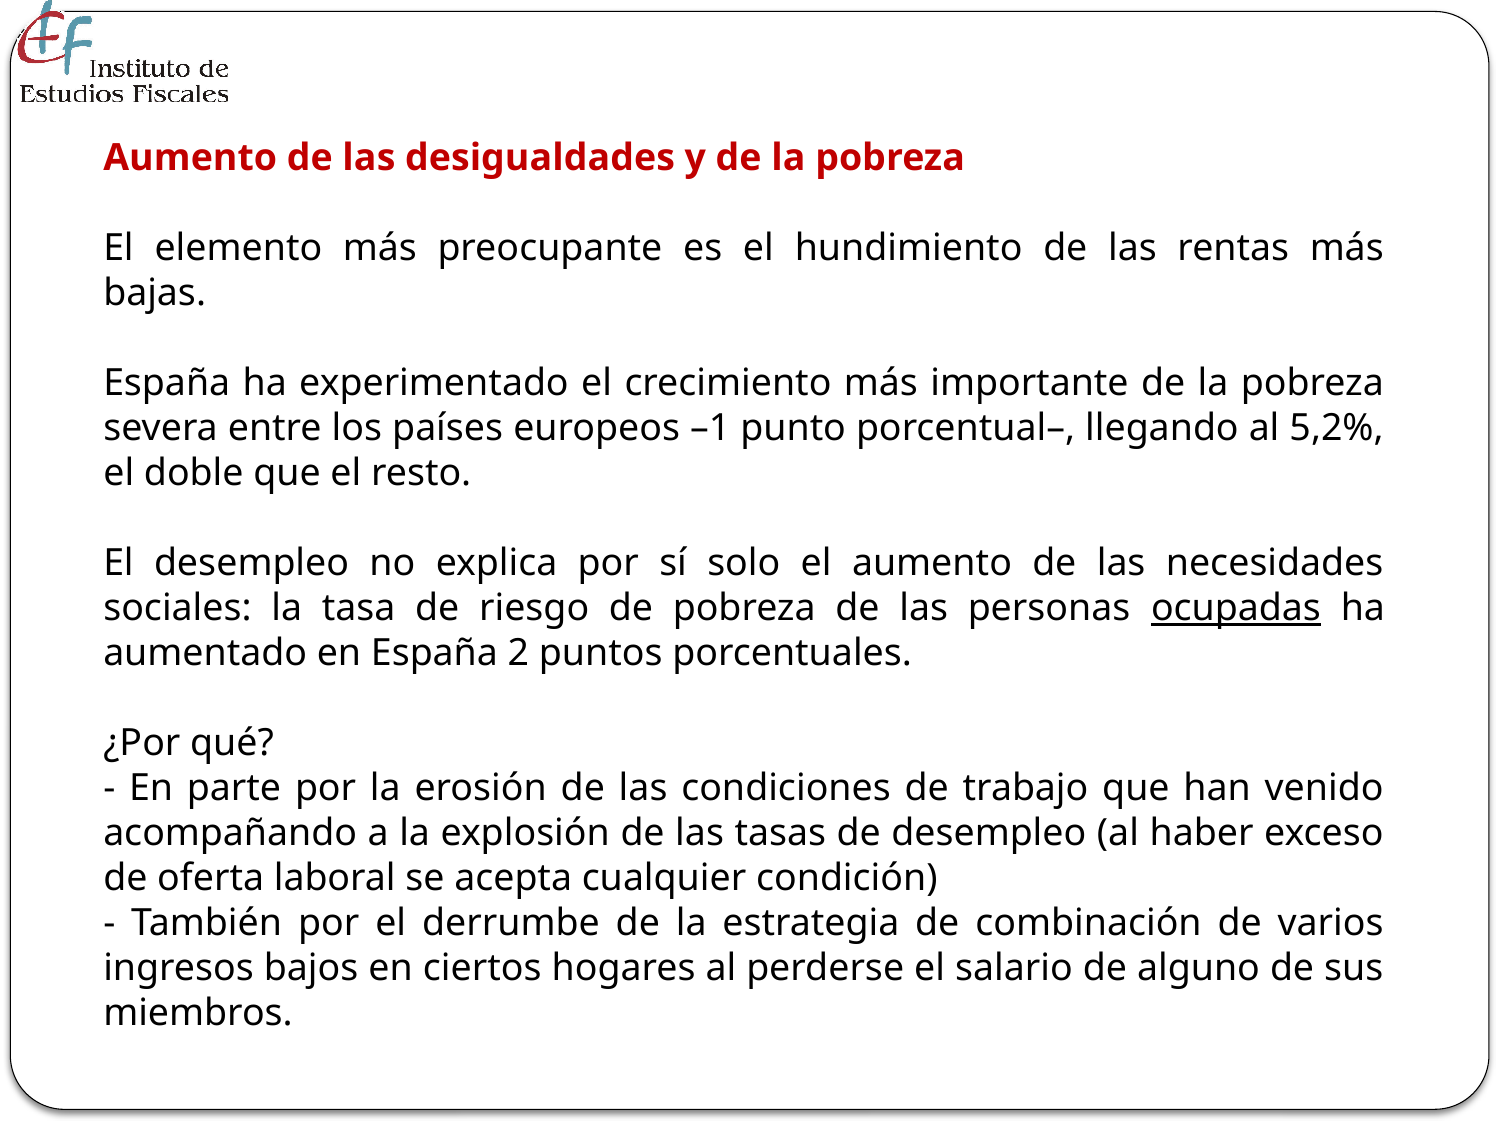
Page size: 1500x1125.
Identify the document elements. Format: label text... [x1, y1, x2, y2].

text_box Aumento de las desigualdades y de la pobreza El elemento más preocupante es el hundimiento de las rentas más bajas. España ha experimentado el crecimiento más importante de la pobreza severa entre los países europeos –1 punto porcentual–, llegando al 5,2%, el doble que el resto. El desempleo no explica por sí solo el aumento de las necesidades sociales: la tasa de riesgo de pobreza de las personas ocupadas ha aumentado en España 2 puntos porcentuales. ¿Por qué? - En parte por la erosión de las condiciones de trabajo que han venido acompañando a la explosión de las tasas de desempleo (al haber exceso de oferta laboral se acepta cualquier condición) - También por el derrumbe de la estrategia de combinación de varios ingresos bajos en ciertos hogares al perderse el salario de alguno de sus miembros. [88, 125, 1400, 1086]
picture [17, 0, 228, 102]
